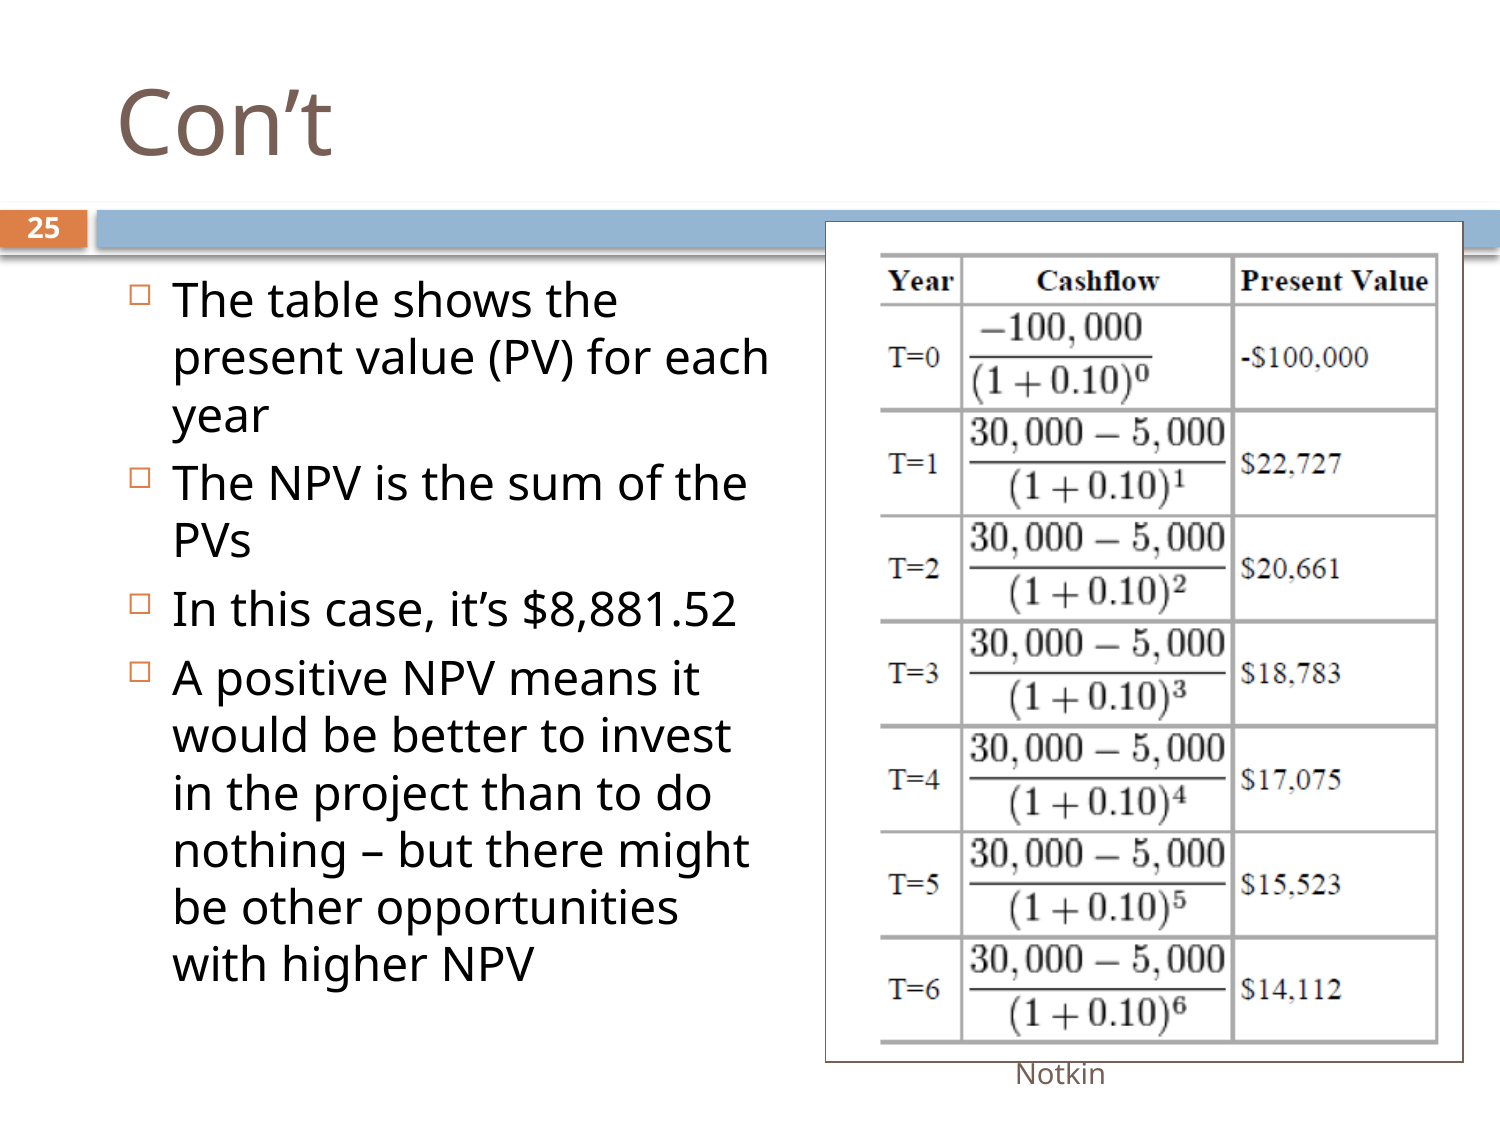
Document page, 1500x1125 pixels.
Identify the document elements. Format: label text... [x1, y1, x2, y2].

title Con’t [100, 37, 1438, 200]
list The table shows the present value (PV) for each year The NPV is the sum of the PVs In this case, it’s $8,881.52 A positive NPV means it would be better to invest in the project than to do nothing – but there might be other opportunities with higher NPV [112, 262, 797, 1000]
slide_number 503 11sp © UW CSE • D. Notkin [999, 1072, 1438, 1085]
slide_number 25 [0, 208, 88, 249]
picture [825, 221, 1463, 1062]
